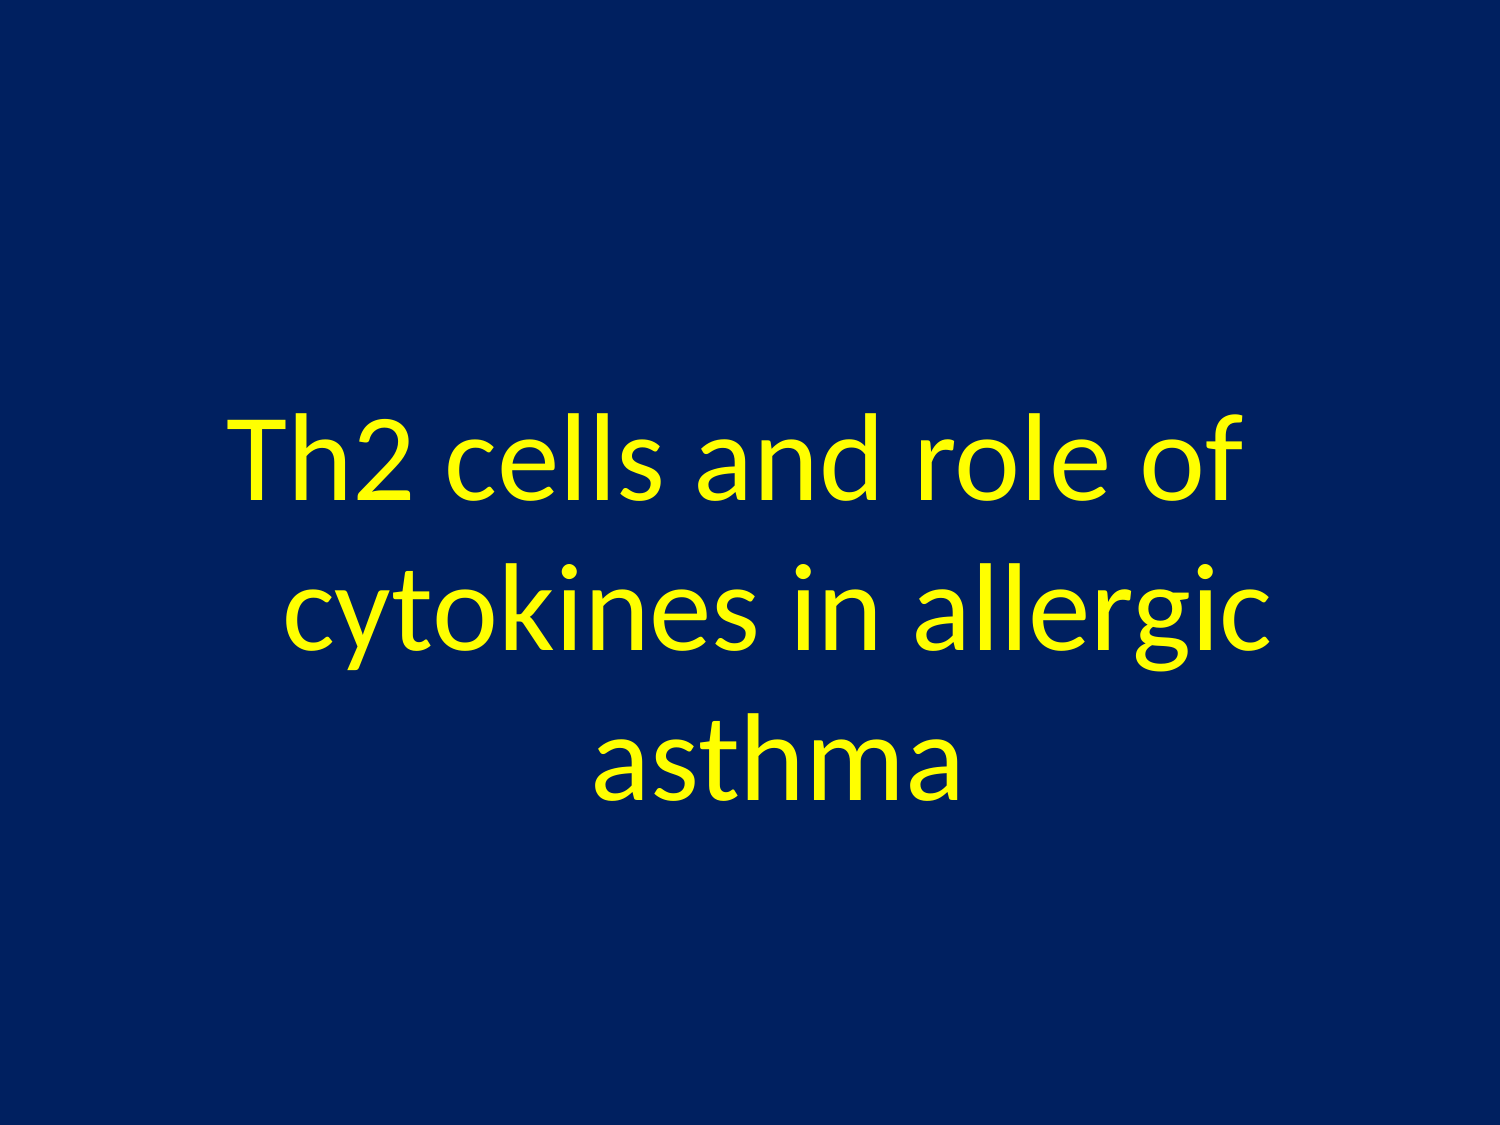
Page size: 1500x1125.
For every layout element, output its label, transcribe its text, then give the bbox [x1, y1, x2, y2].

list Th2 cells and role of cytokines in allergic asthma [75, 262, 1425, 1005]
